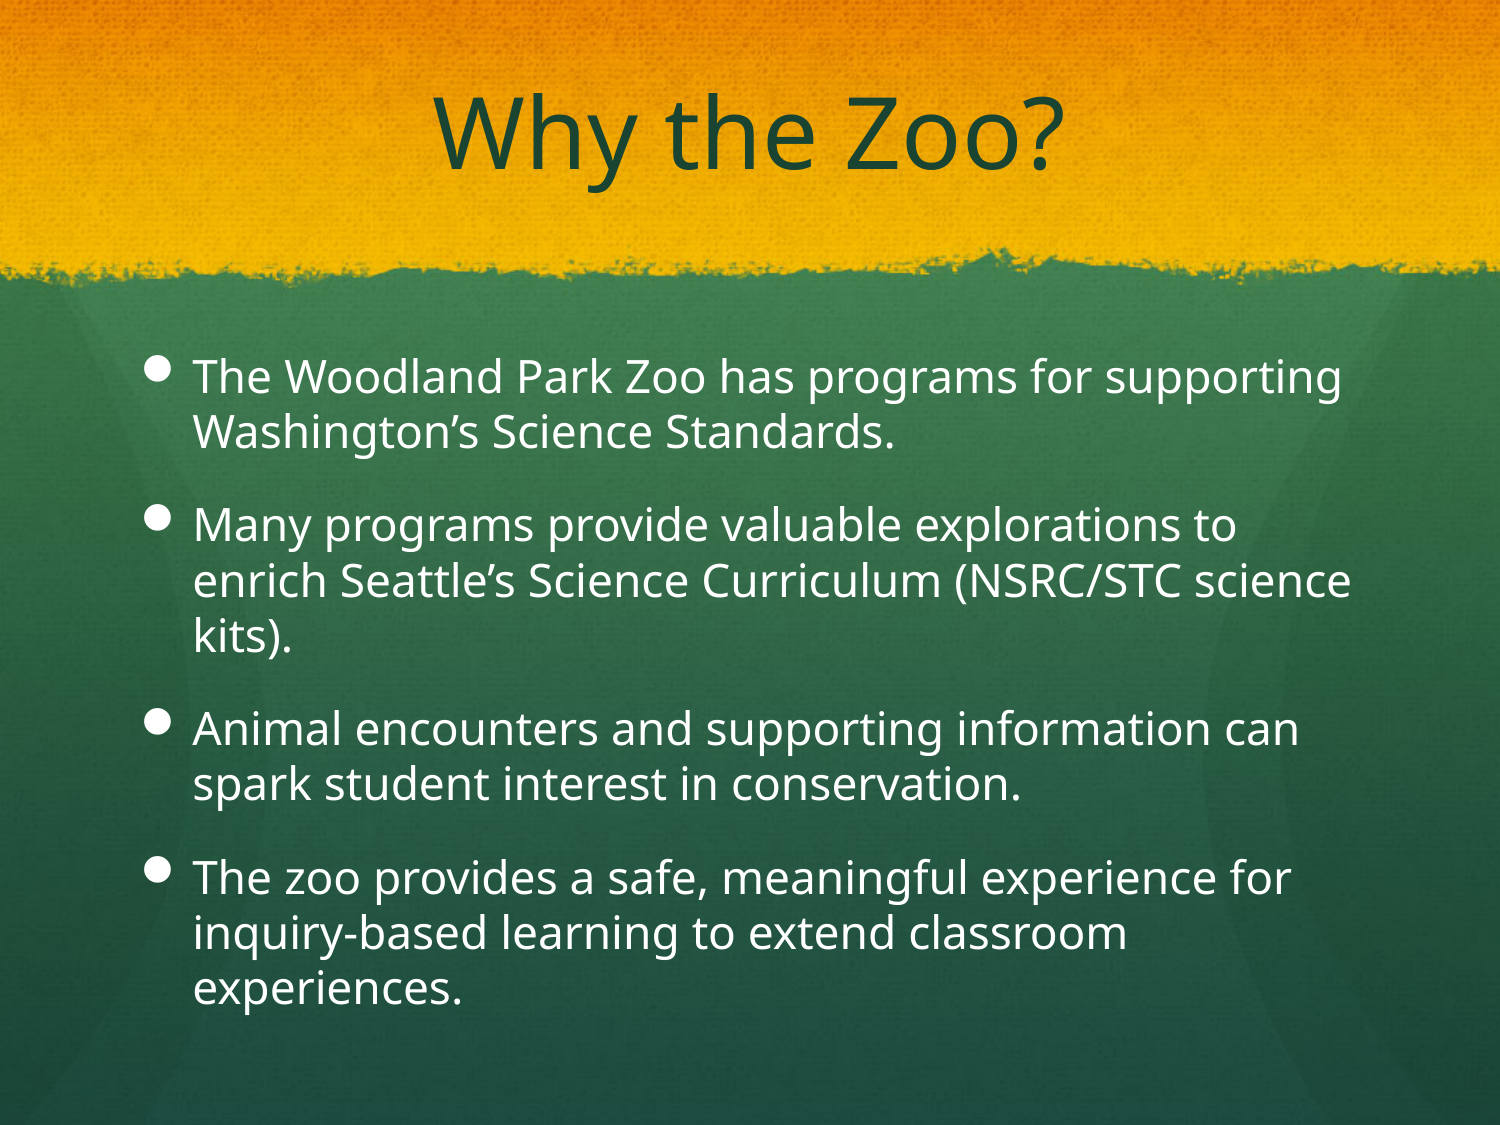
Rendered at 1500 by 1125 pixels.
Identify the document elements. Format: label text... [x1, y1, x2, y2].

title Why the Zoo? [125, 13, 1375, 246]
picture [0, 0, 1500, 1125]
list The Woodland Park Zoo has programs for supporting Washington’s Science Standards. Many programs provide valuable explorations to enrich Seattle’s Science Curriculum (NSRC/STC science kits). Animal encounters and supporting information can spark student interest in conservation. The zoo provides a safe, meaningful experience for inquiry-based learning to extend classroom experiences. [125, 339, 1375, 1026]
